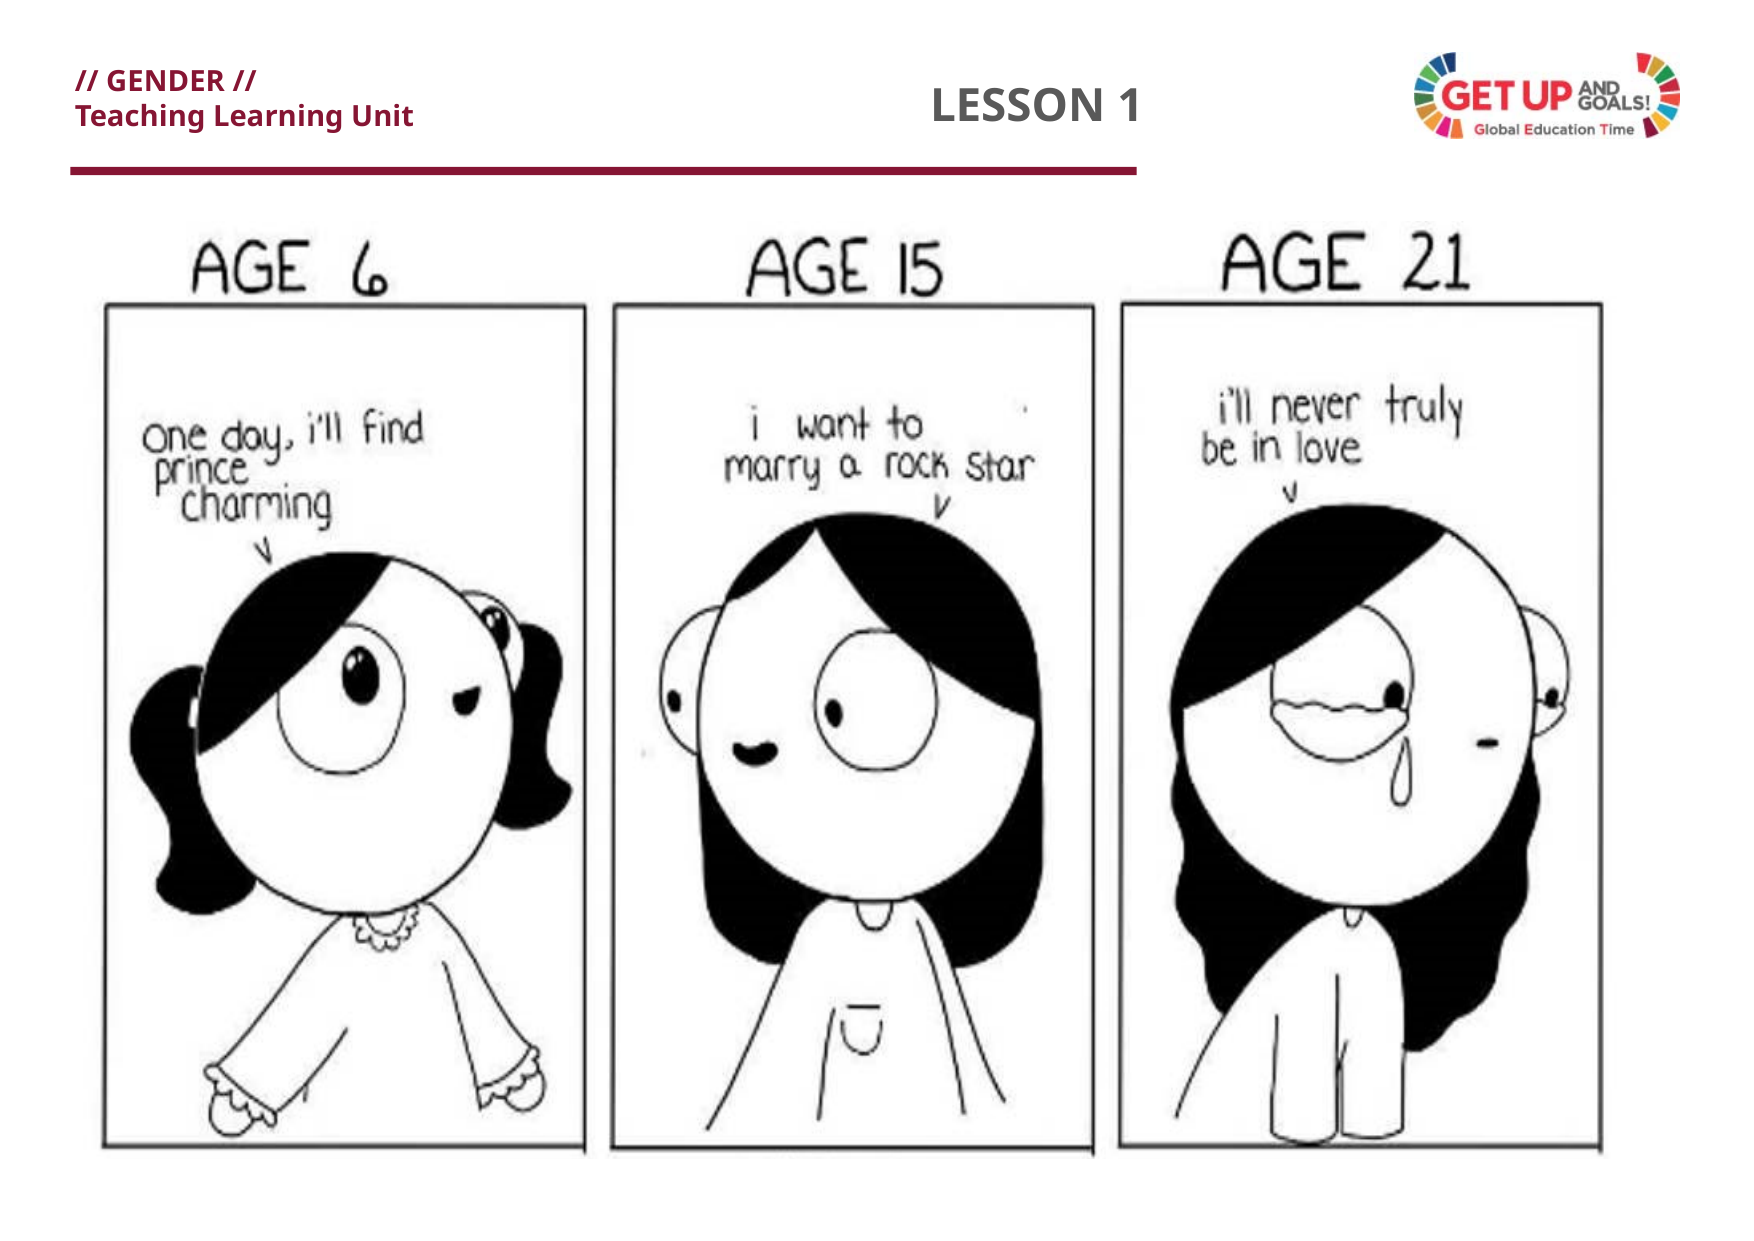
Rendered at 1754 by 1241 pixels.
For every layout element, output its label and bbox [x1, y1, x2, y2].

text_box [59, 47, 1680, 176]
picture [59, 221, 1656, 1160]
